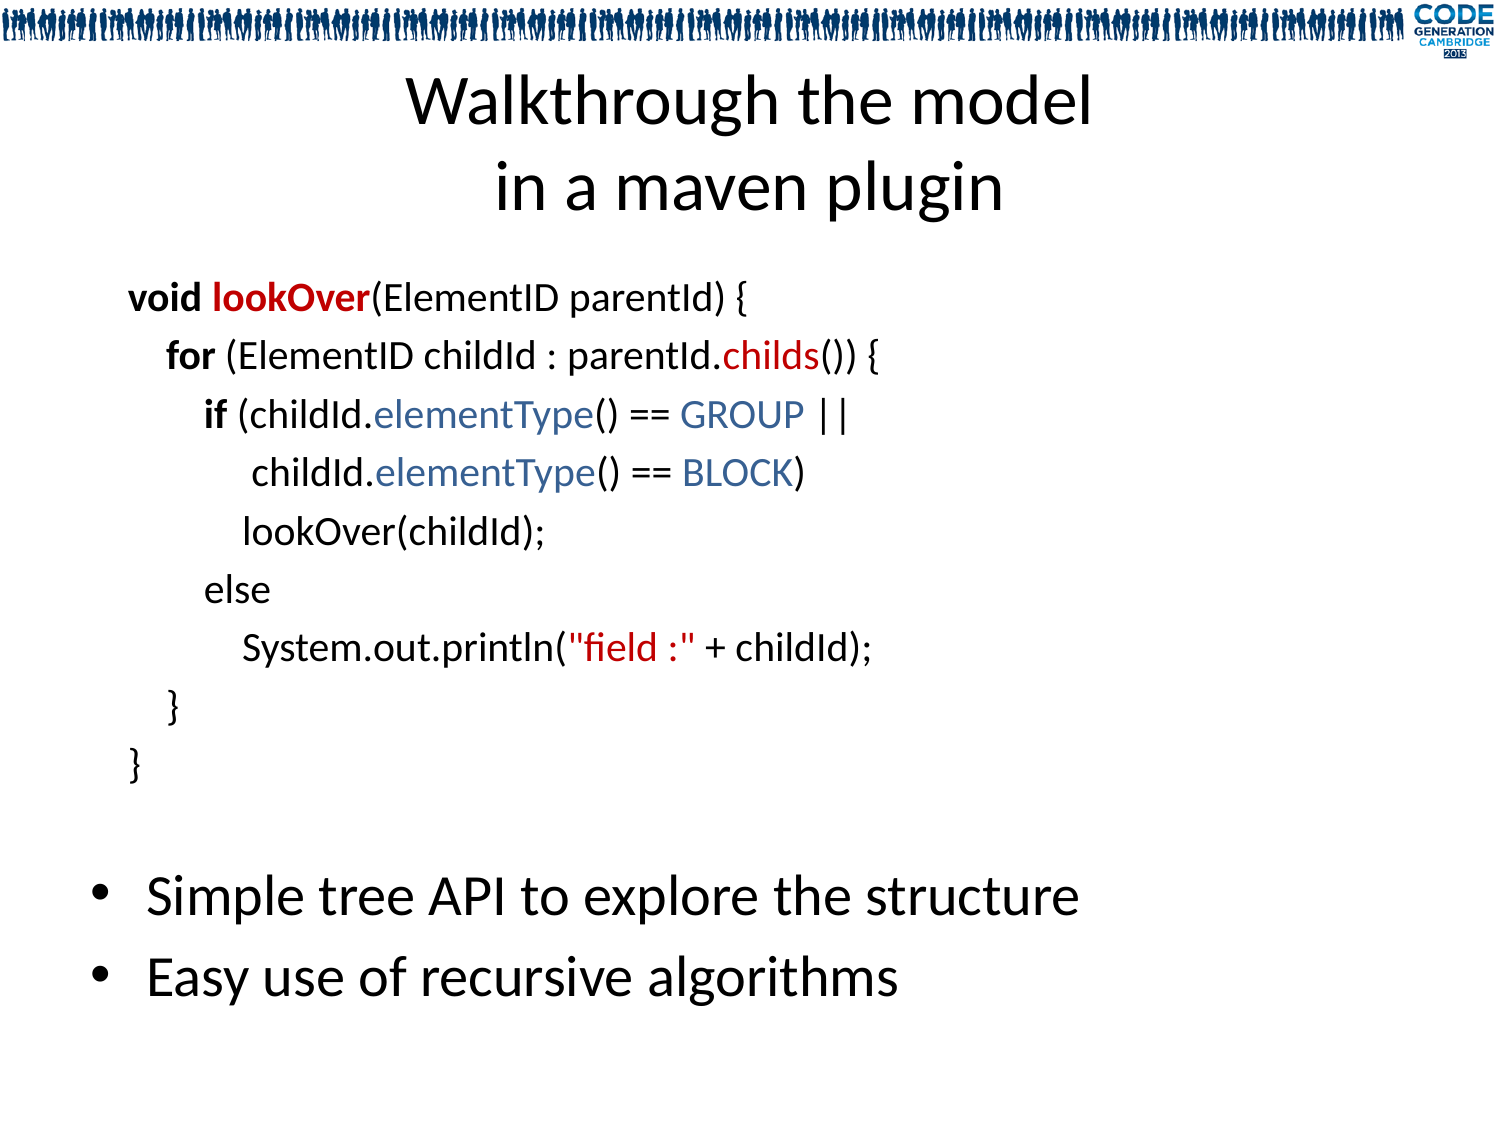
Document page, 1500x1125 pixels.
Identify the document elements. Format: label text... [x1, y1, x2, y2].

title Walkthrough the model in a maven plugin [75, 45, 1425, 233]
list void lookOver(ElementID parentId) { for (ElementID childId : parentId.childs()) { if (childId.elementType() == GROUP || childId.elementType() == BLOCK) lookOver(childId); else System.out.println("field :" + childId); } } Simple tree API to explore the structure Easy use of recursive algorithms [75, 262, 1425, 1050]
picture [0, 0, 1500, 75]
